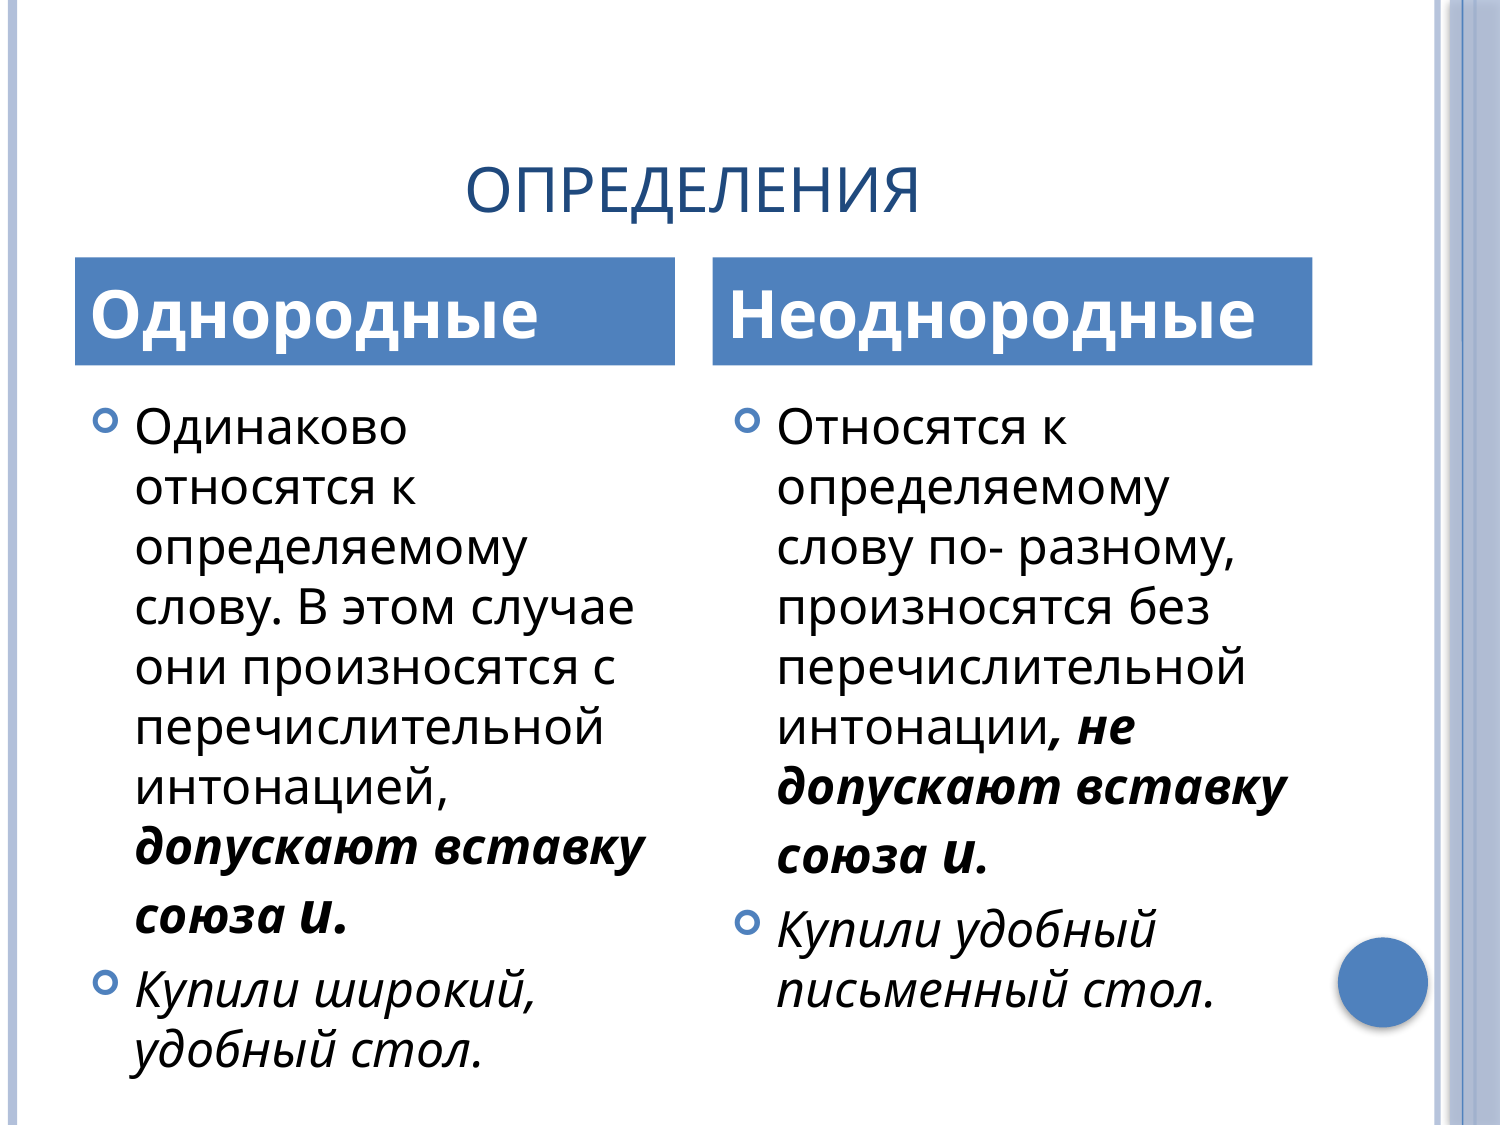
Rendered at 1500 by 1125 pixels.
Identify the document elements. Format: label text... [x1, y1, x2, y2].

list Относятся к определяемому слову по- разному, произносятся без перечислительной интонации, не допускают вставку союза и. Купили удобный письменный стол. [717, 387, 1318, 1025]
list Неоднородные [712, 257, 1313, 366]
list Одинаково относятся к определяемому слову. В этом случае они произносятся с перечислительной интонацией, допускают вставку союза и. Купили широкий, удобный стол. [75, 387, 675, 1025]
list Однородные [75, 257, 675, 366]
title Определения [75, 44, 1313, 233]
